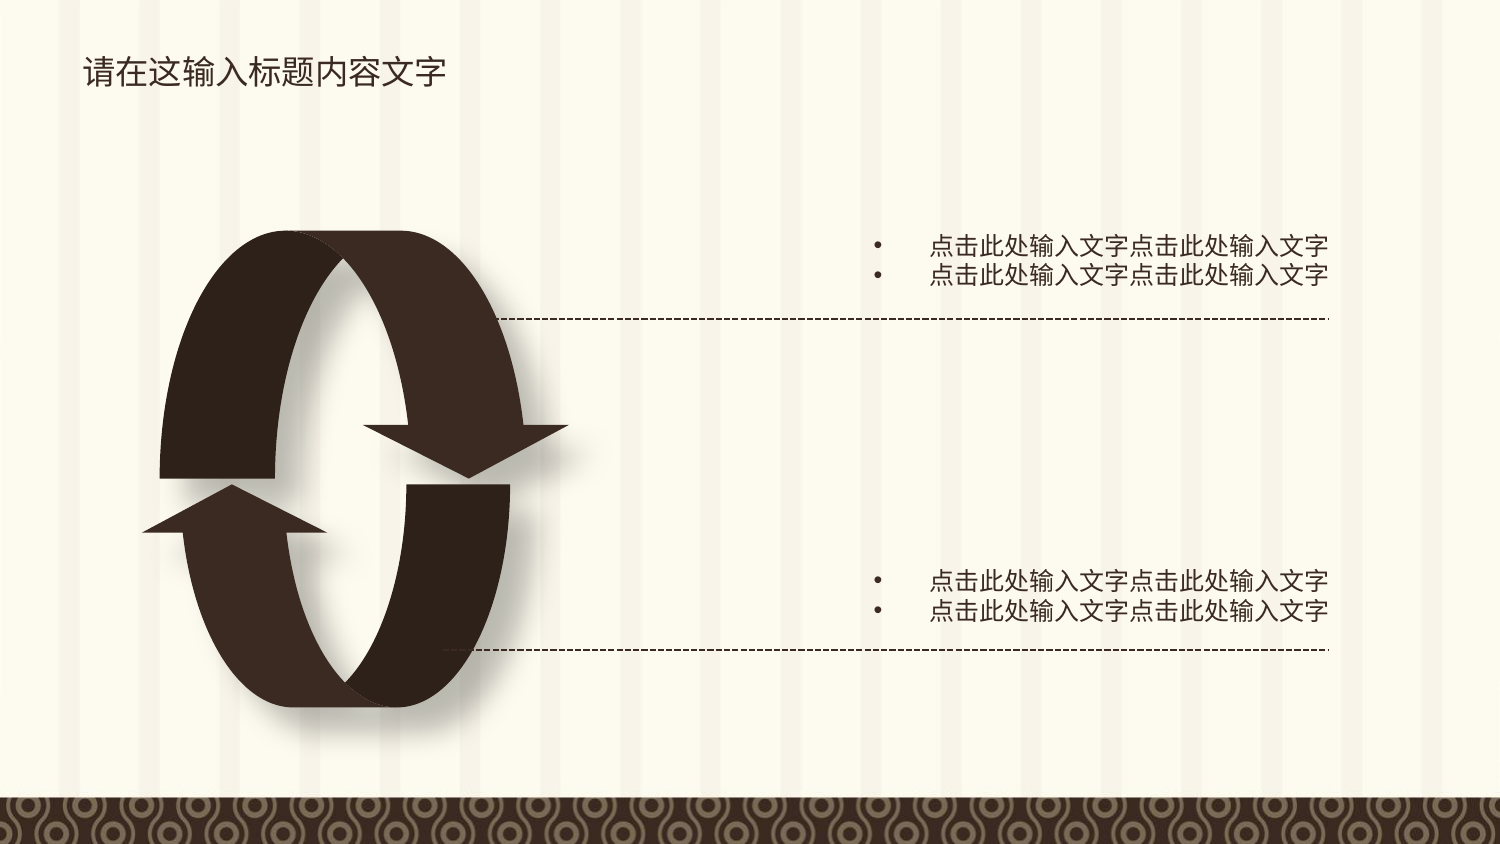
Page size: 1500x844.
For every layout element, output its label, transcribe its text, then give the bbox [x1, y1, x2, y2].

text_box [442, 557, 1348, 650]
picture [0, 0, 1500, 844]
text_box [442, 222, 1348, 320]
text_box [141, 483, 511, 709]
text_box [158, 229, 570, 480]
text_box 请在这输入标题内容文字 [67, 43, 703, 99]
